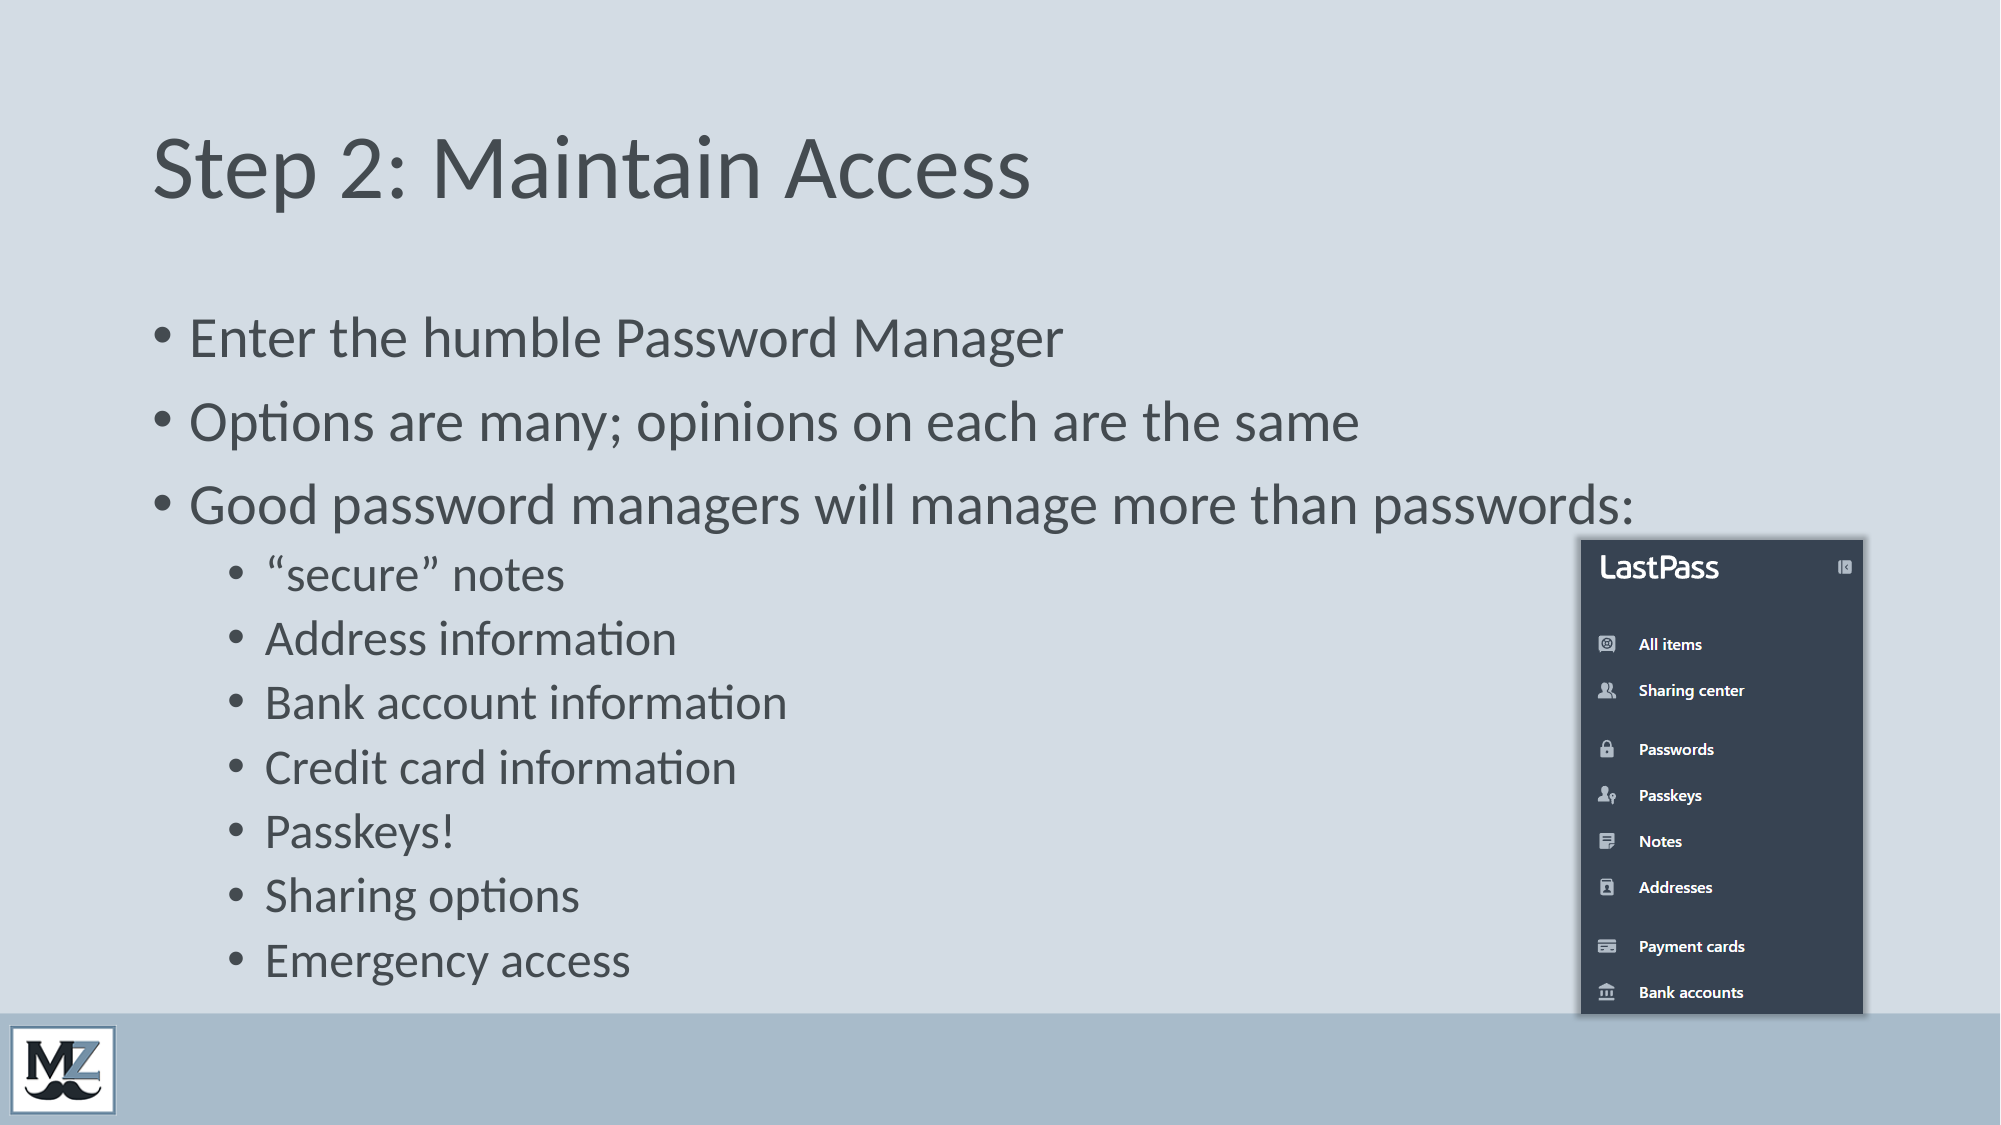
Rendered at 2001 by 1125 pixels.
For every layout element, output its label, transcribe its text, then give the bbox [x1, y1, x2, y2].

title Step 2: Maintain Access [137, 59, 1863, 278]
picture [0, 0, 2001, 1125]
list Enter the humble Password Manager Options are many; opinions on each are the same Good password managers will manage more than passwords: “secure” notes Address information Bank account information Credit card information Passkeys! Sharing options Emergency access [137, 299, 1863, 1014]
